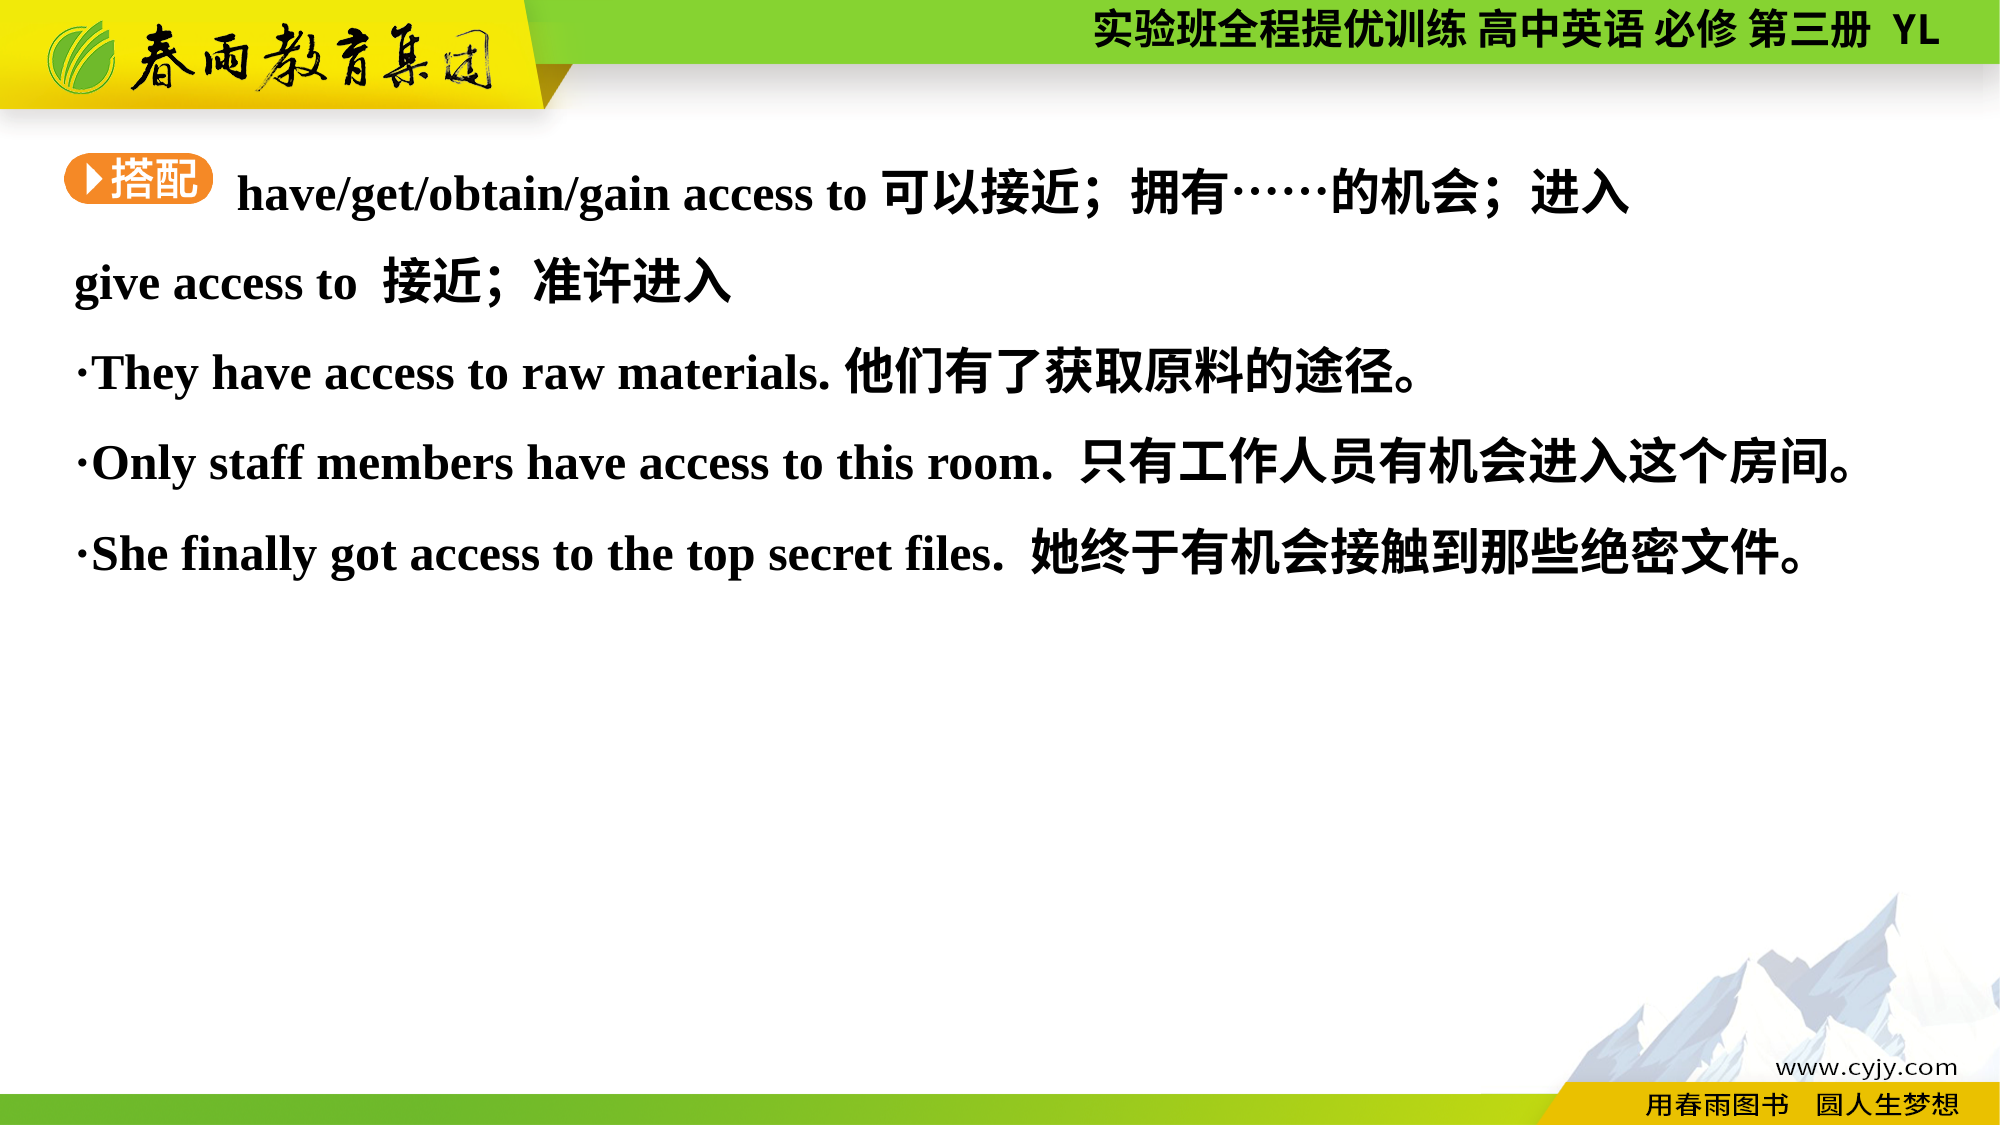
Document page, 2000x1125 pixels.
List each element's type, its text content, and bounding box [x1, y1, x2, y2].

list have/get/obtain/gain access to可以接近；拥有……的机会；进入 give access to 接近；准许进入 ·They have access to raw materials.他们有了获取原料的途径。 ·Only staff members have access to this room. 只有工作人员有机会进入这个房间。 ·She finally got access to the top secret files. 她终于有机会接触到那些绝密文件。 [59, 122, 1944, 592]
picture [0, 0, 2000, 1125]
